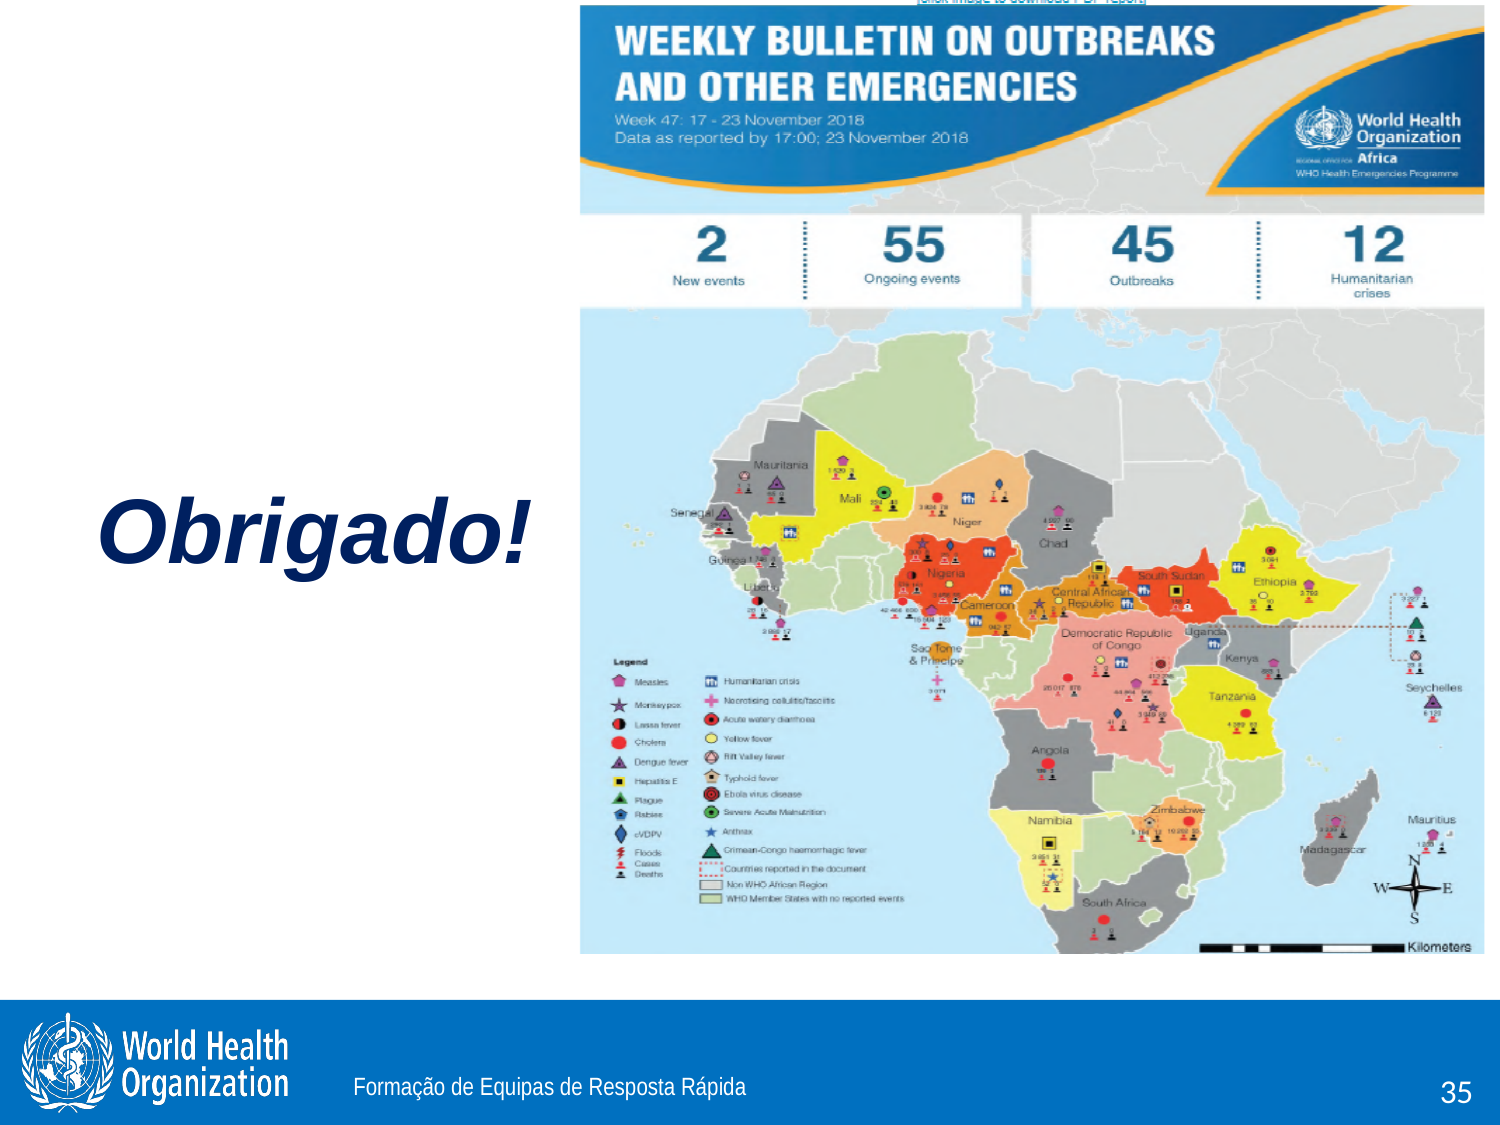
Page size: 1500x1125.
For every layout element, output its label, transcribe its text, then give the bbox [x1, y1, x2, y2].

picture [554, 0, 1500, 955]
picture [21, 1012, 288, 1113]
title Obrigado! [75, 113, 549, 941]
